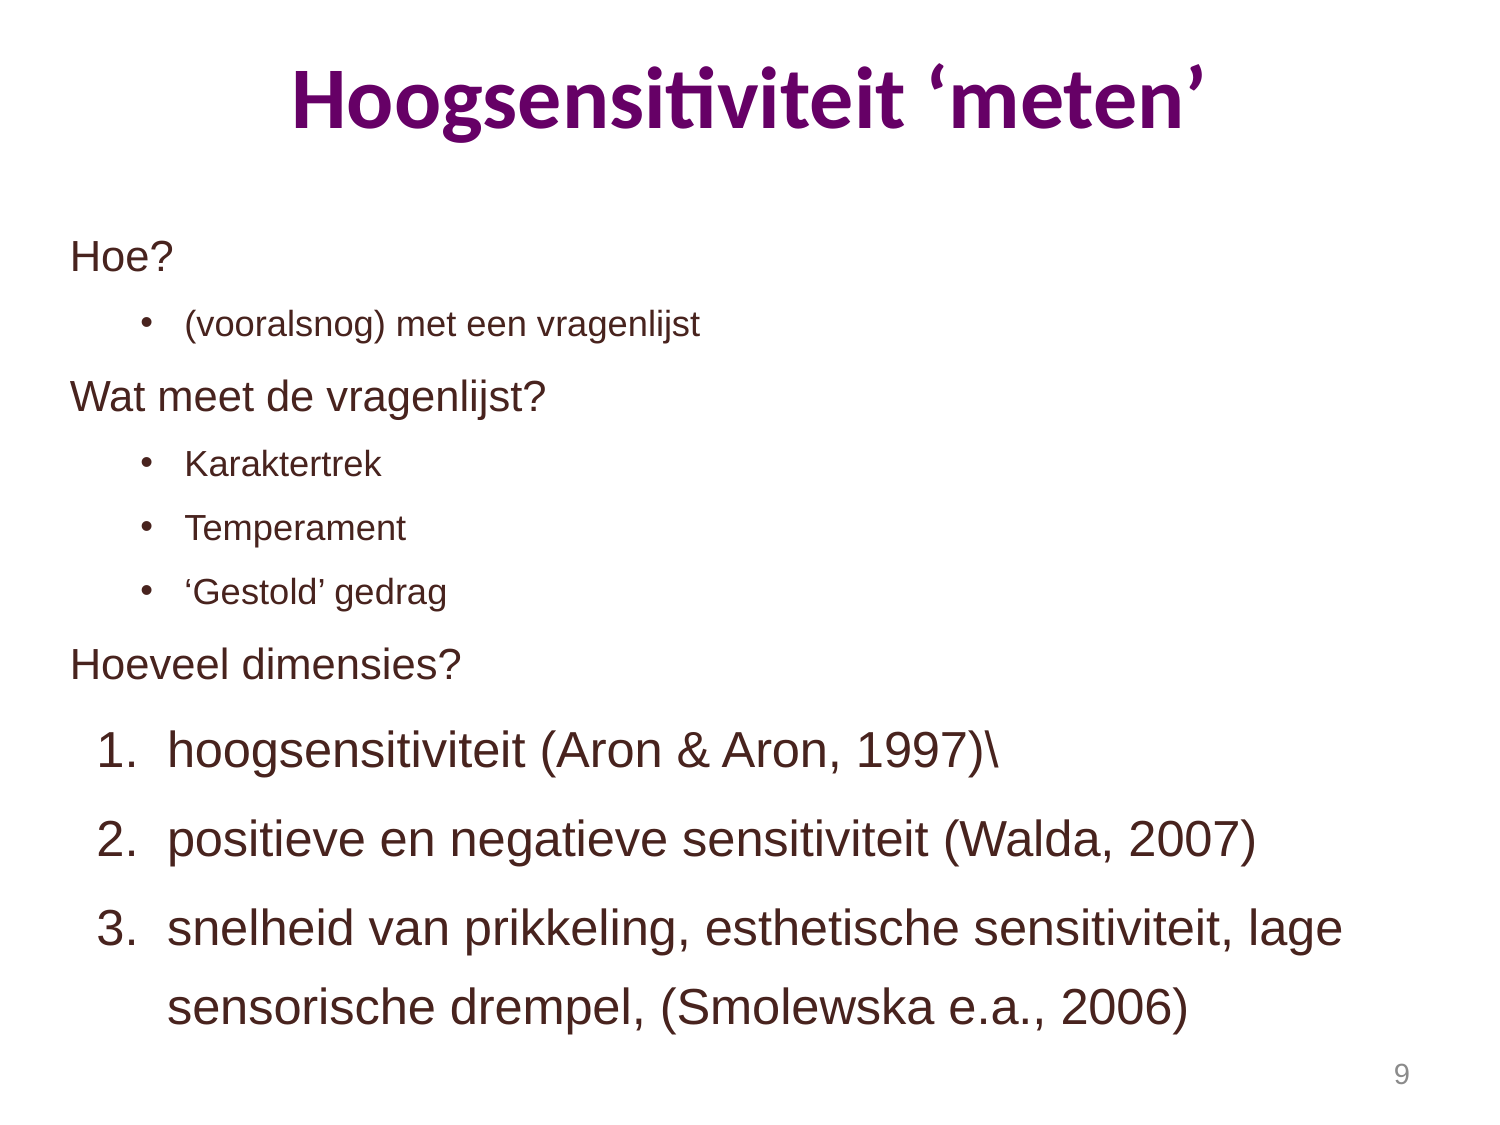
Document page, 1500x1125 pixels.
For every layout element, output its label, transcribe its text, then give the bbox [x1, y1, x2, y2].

title Hoogsensitiviteit ‘meten’ [87, 32, 1413, 154]
list Hoe? (vooralsnog) met een vragenlijst Wat meet de vragenlijst? Karaktertrek Temperament ‘Gestold’ gedrag Hoeveel dimensies? hoogsensitiviteit (Aron & Aron, 1997)\ positieve en negatieve sensitiviteit (Walda, 2007) snelheid van prikkeling, esthetische sensitiviteit, lage sensorische drempel, (Smolewska e.a., 2006) [54, 204, 1455, 1055]
slide_number 9 [1074, 1042, 1425, 1103]
